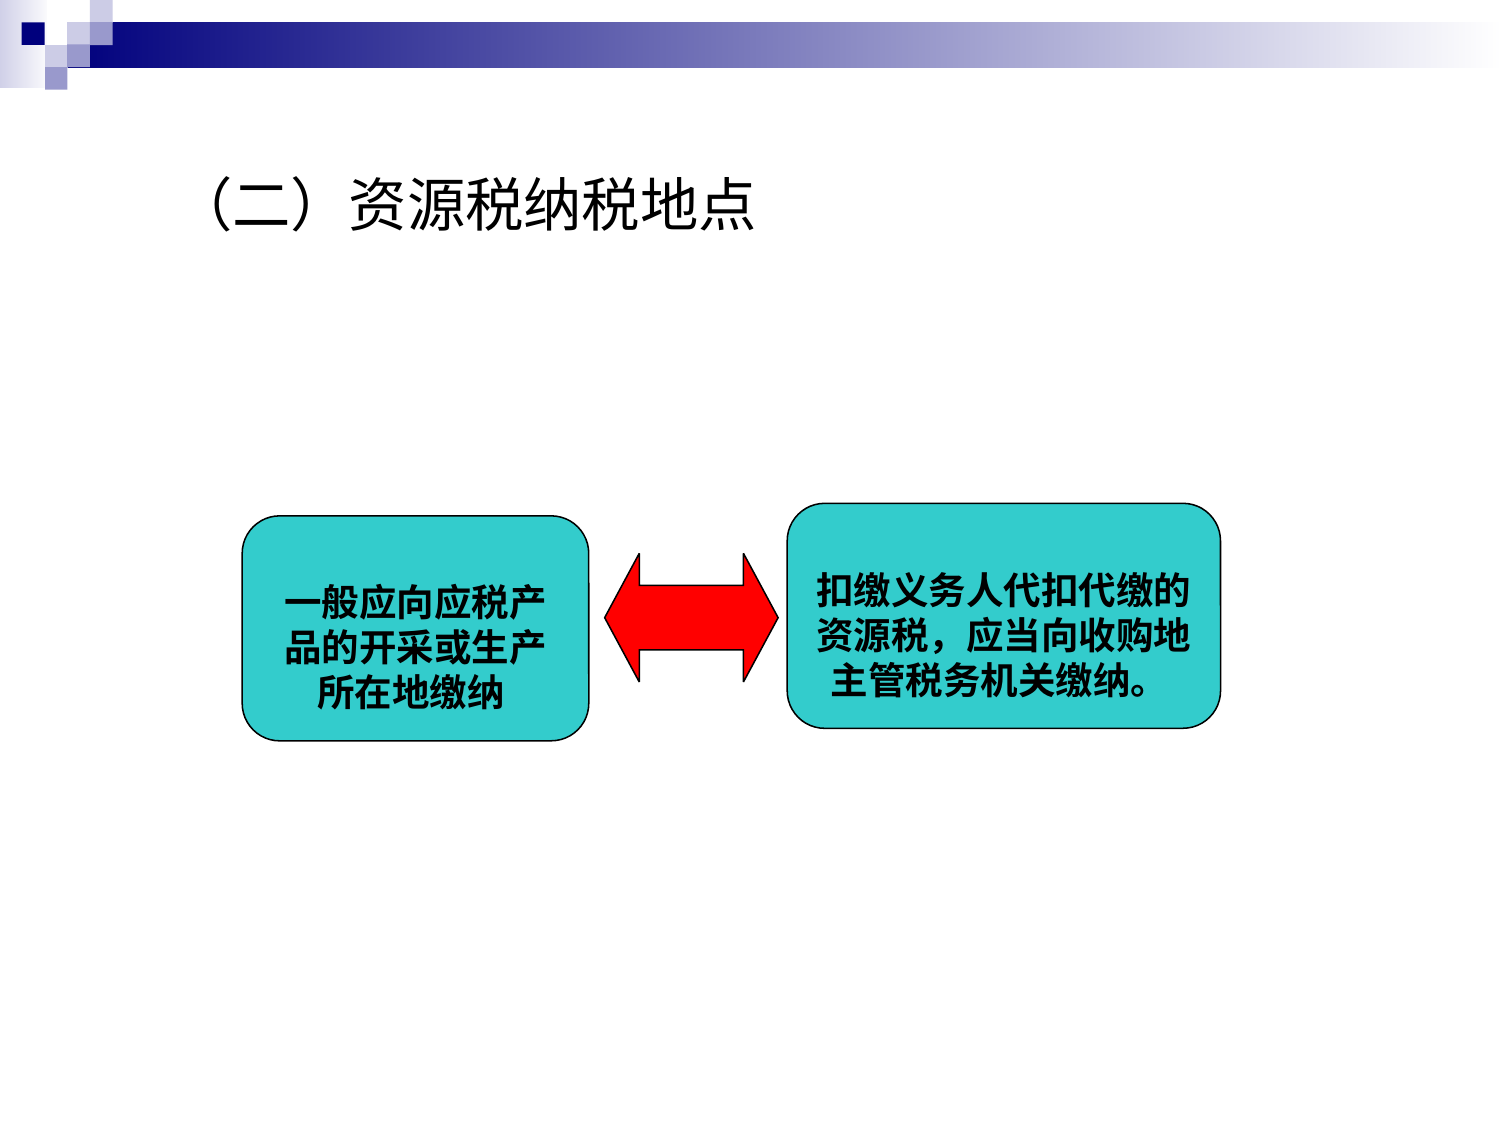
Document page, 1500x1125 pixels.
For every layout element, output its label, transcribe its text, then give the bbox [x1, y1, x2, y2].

text_box [201, 0, 1500, 124]
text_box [242, 503, 1221, 741]
text_box （二）资源税纳税地点 [159, 160, 807, 279]
